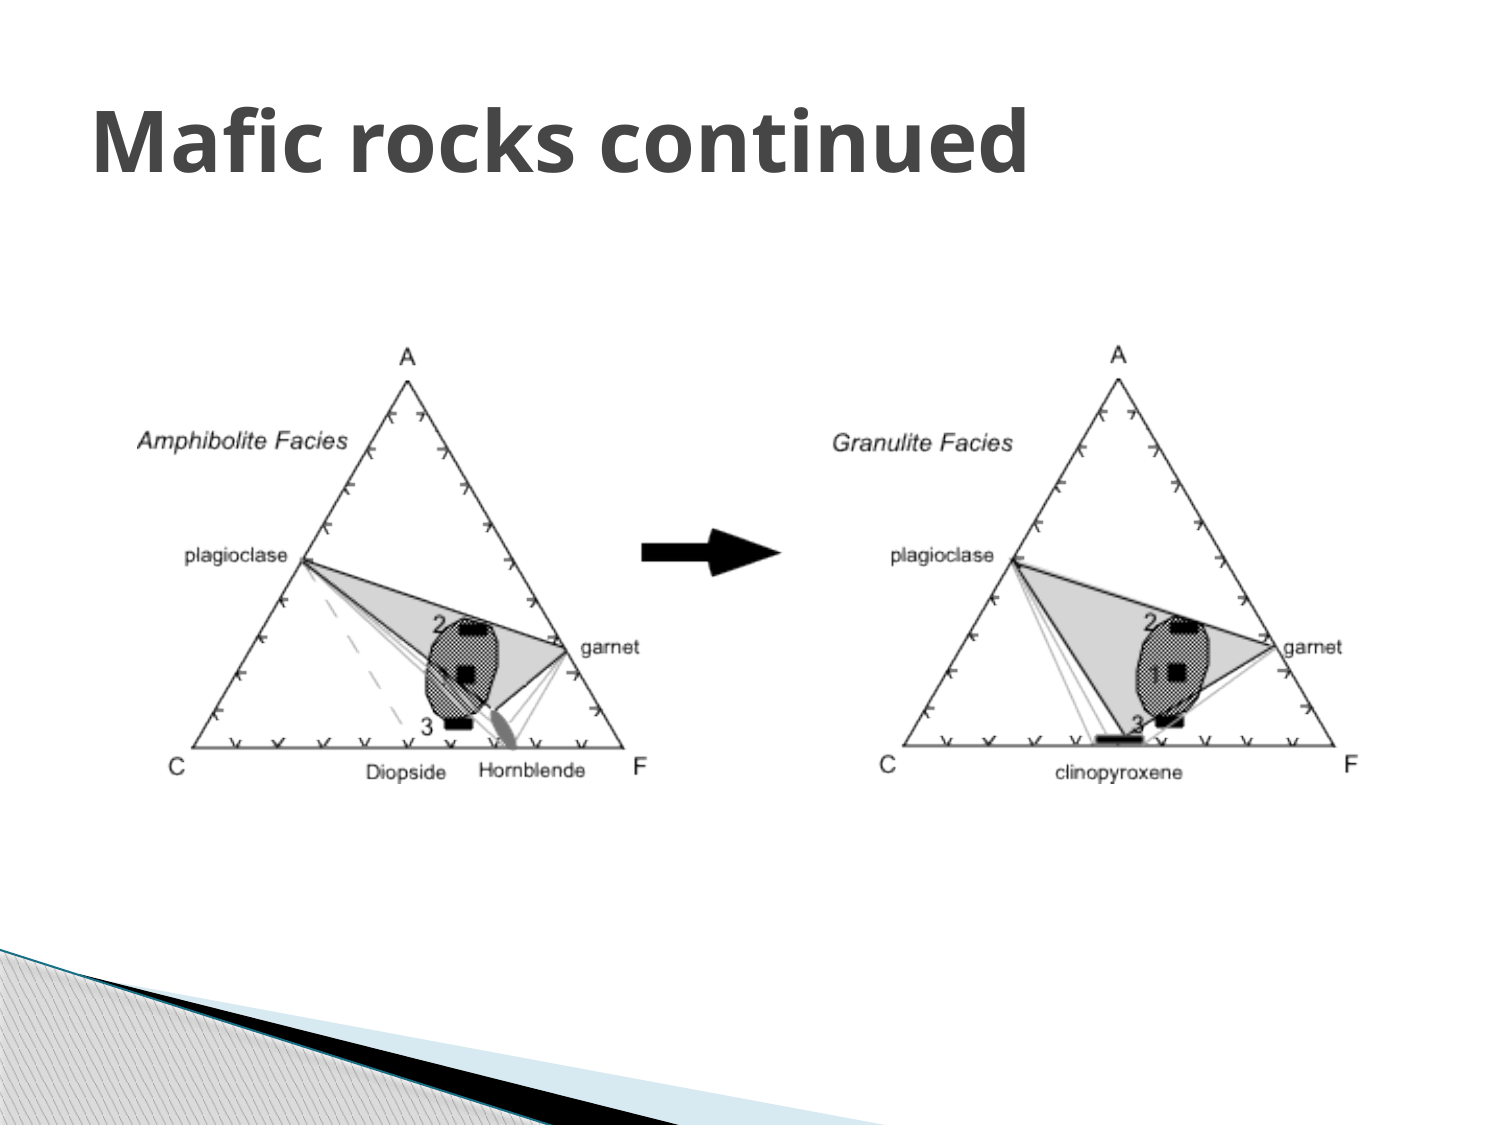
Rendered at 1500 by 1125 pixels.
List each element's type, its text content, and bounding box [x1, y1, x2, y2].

picture [137, 341, 1363, 784]
title Mafic rocks continued [75, 45, 1425, 233]
